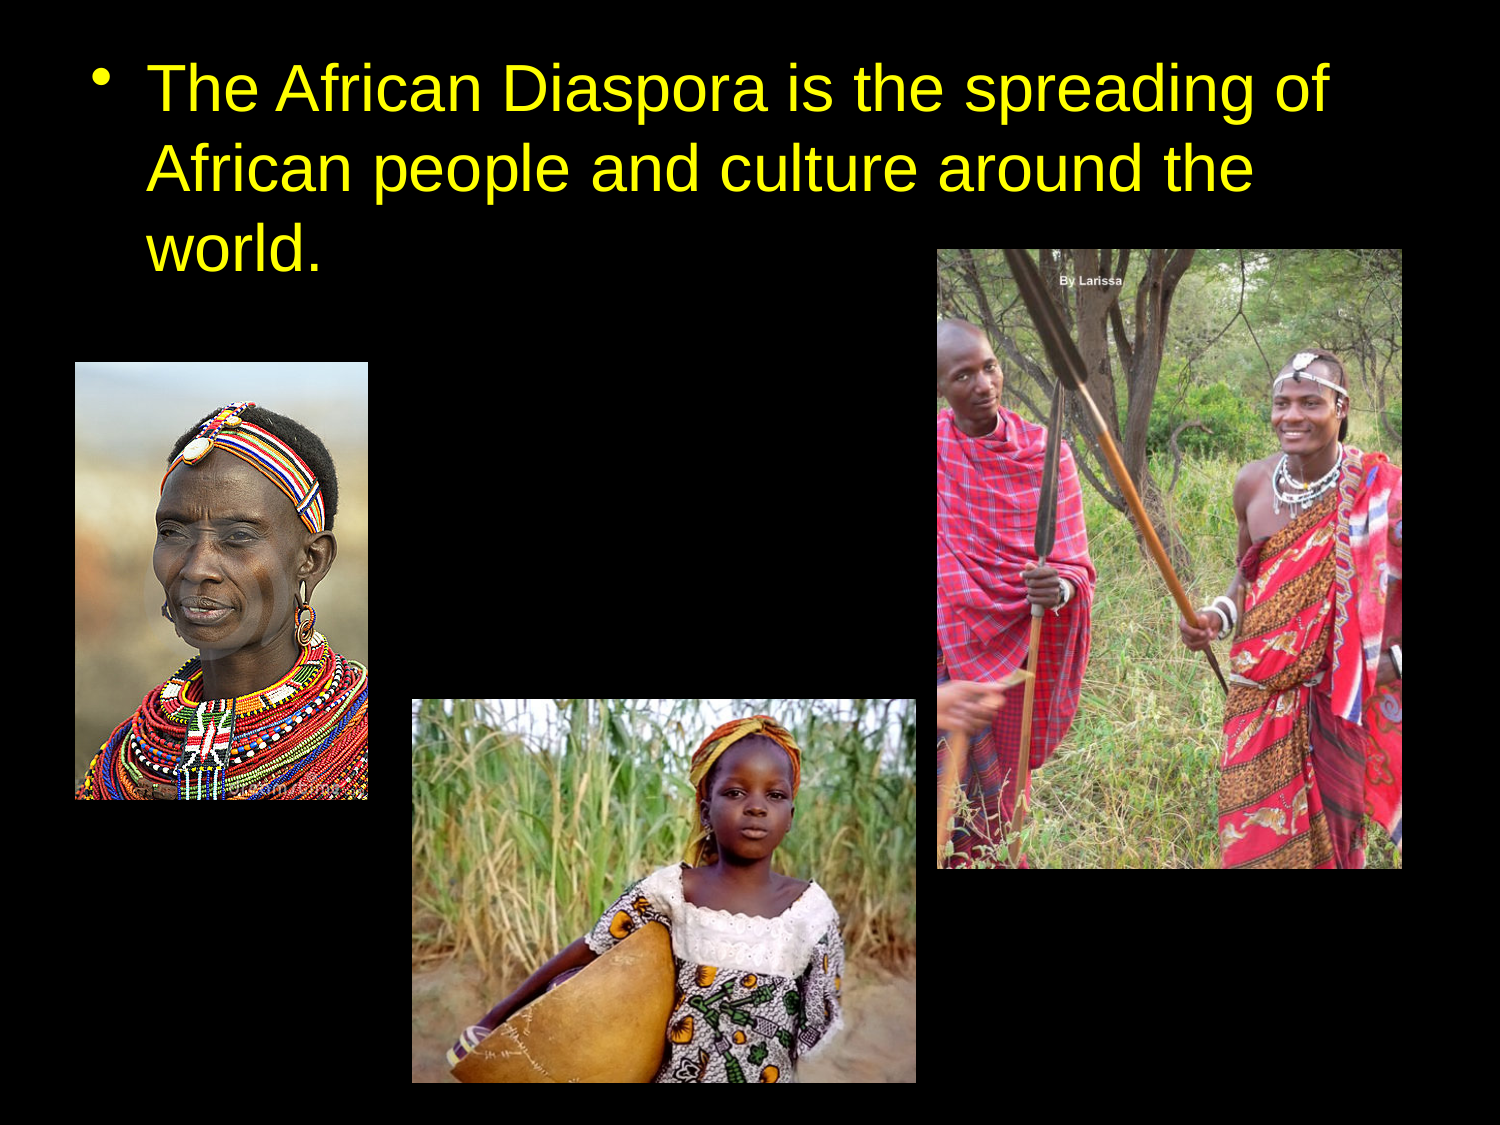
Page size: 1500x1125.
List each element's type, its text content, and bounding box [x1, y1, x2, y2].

list The African Diaspora is the spreading of African people and culture around the world. [74, 37, 1426, 1006]
picture [412, 699, 916, 1083]
picture [74, 362, 368, 801]
picture [937, 249, 1402, 869]
